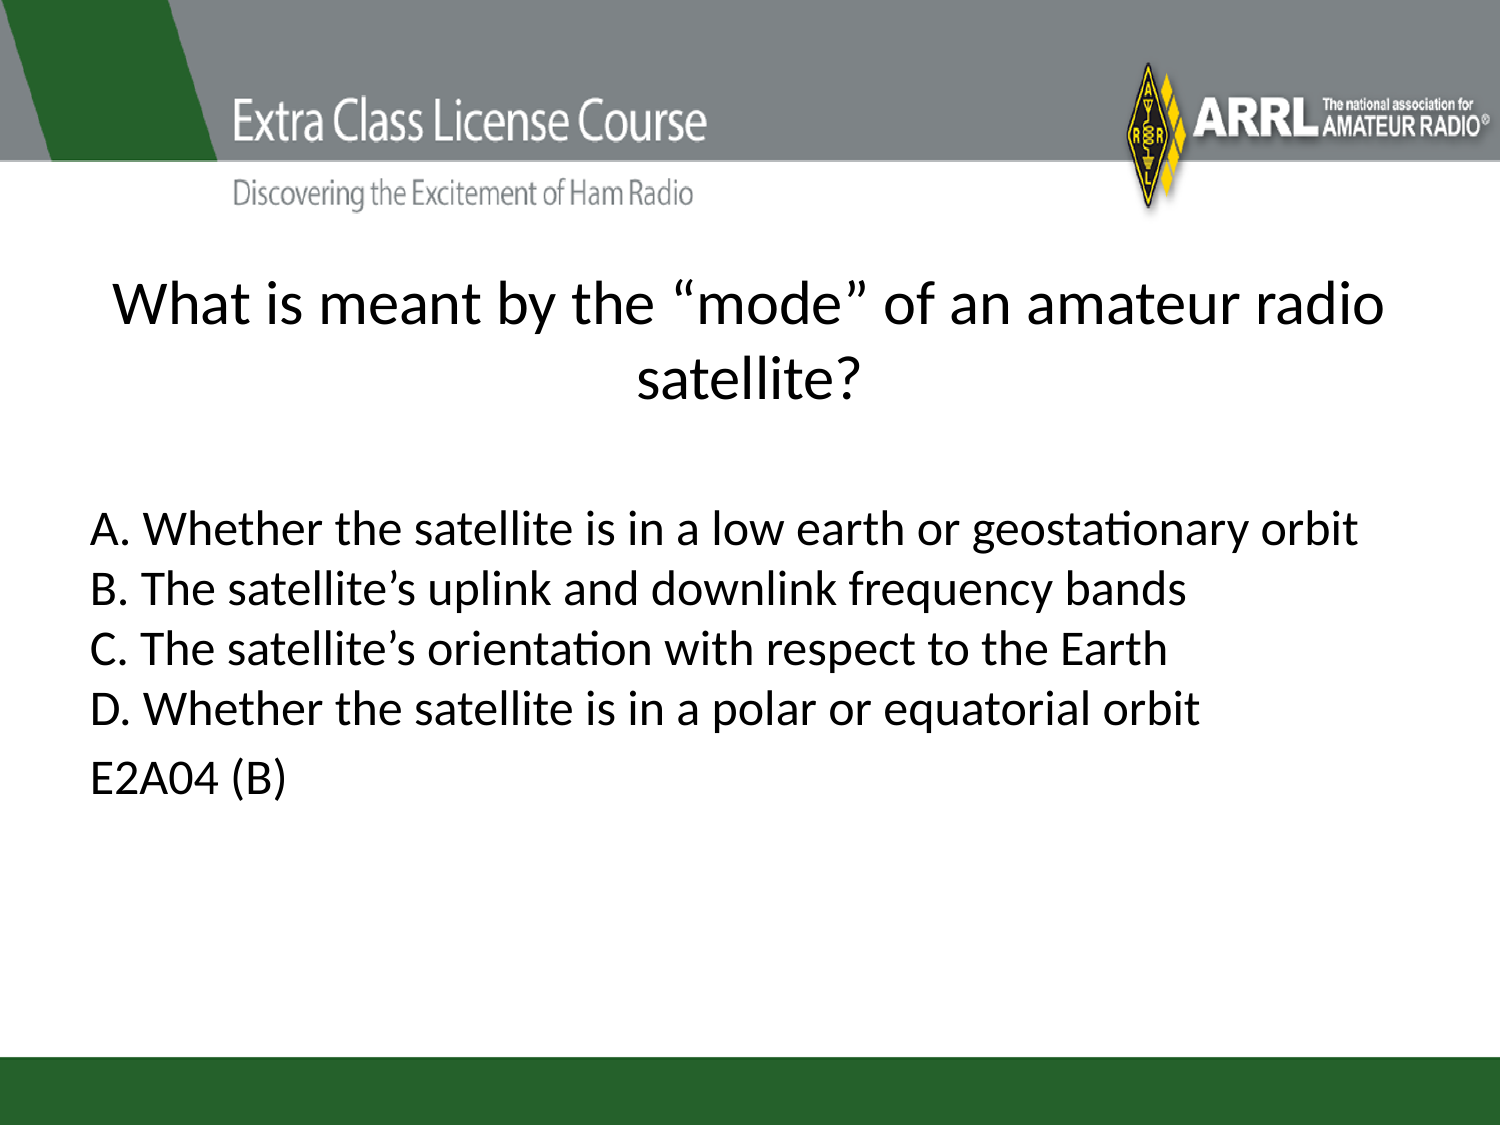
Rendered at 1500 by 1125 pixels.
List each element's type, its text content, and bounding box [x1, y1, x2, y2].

list A. Whether the satellite is in a low earth or geostationary orbit B. The satellite’s uplink and downlink frequency bands C. The satellite’s orientation with respect to the Earth D. Whether the satellite is in a polar or equatorial orbit E2A04 (B) [75, 487, 1425, 1005]
picture [0, 0, 1500, 1125]
title What is meant by the “mode” of an amateur radio satellite? [75, 254, 1425, 435]
